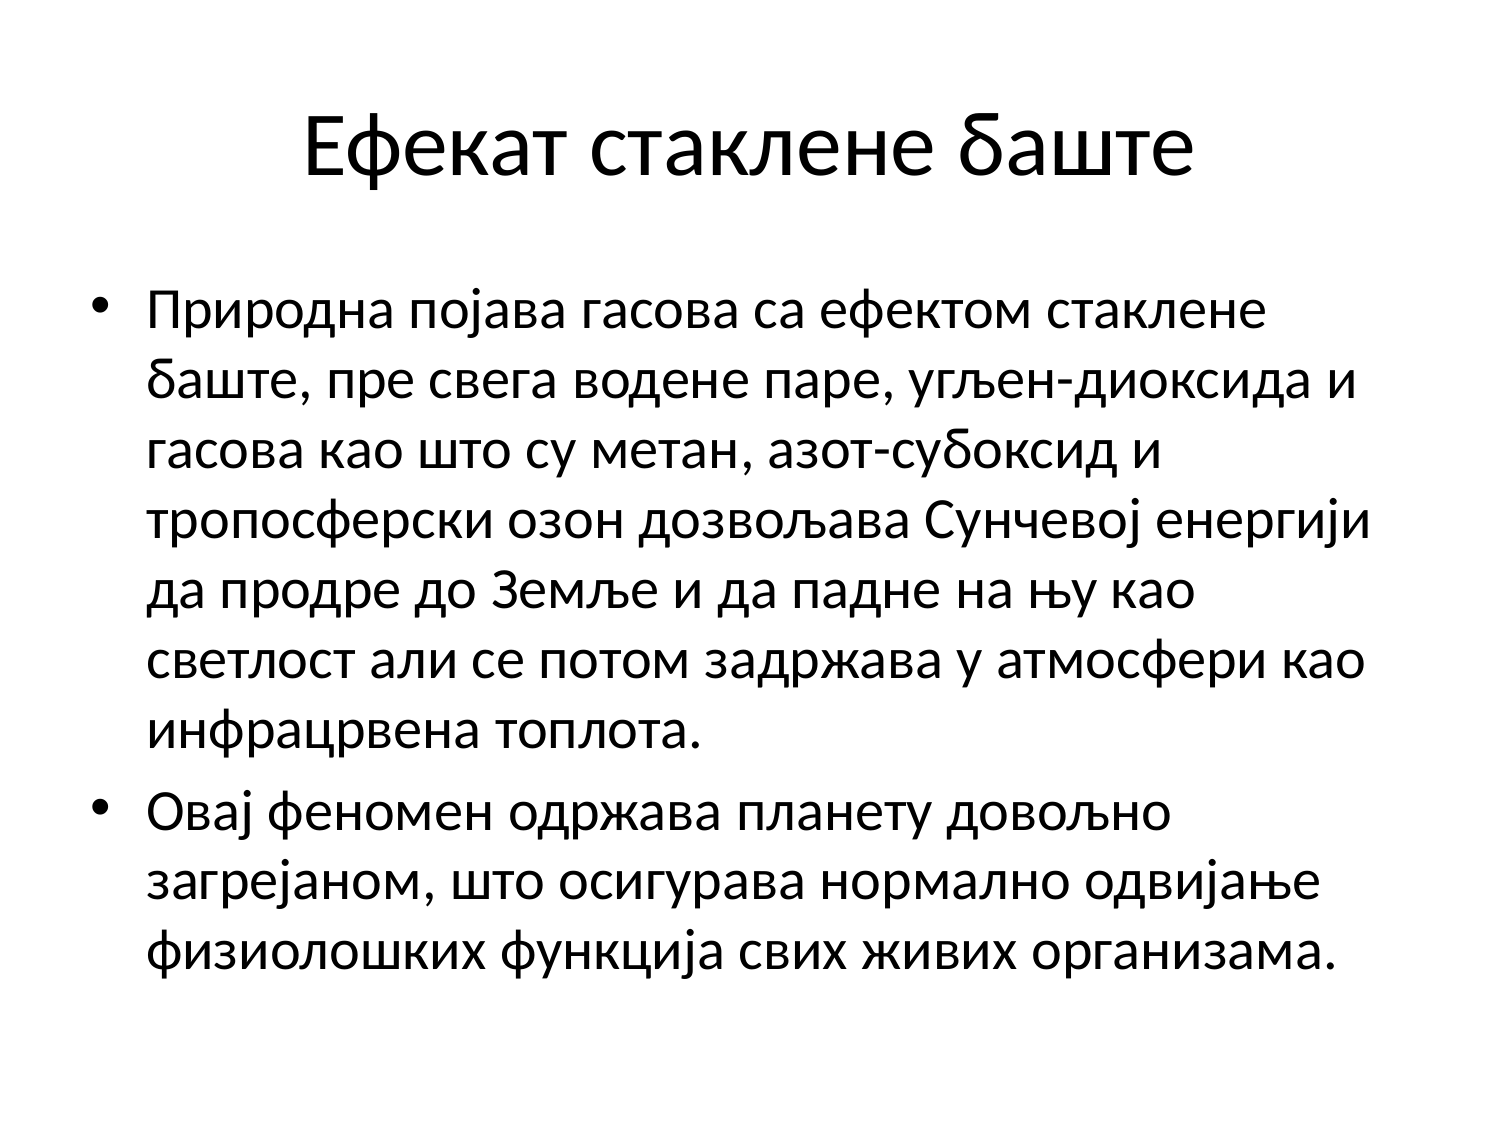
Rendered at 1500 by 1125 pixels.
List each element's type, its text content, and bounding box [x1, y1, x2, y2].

list Природна појава гасова са ефектом стаклене баште, пре свега водене паре, угљен-диоксида и гасова као што су метан, азот-субоксид и тропосферски озон дозвољава Сунчевој енергији да продре до Земље и да падне на њу као светлост али се потом задржава у атмосфери као инфрацрвена топлота. Овај феномен одржава планету довољно загрејаном, што осигурава нормално одвијање физиолошких функција свих живих организама. [75, 262, 1425, 1005]
title Ефекат стаклене баште [75, 45, 1425, 233]
